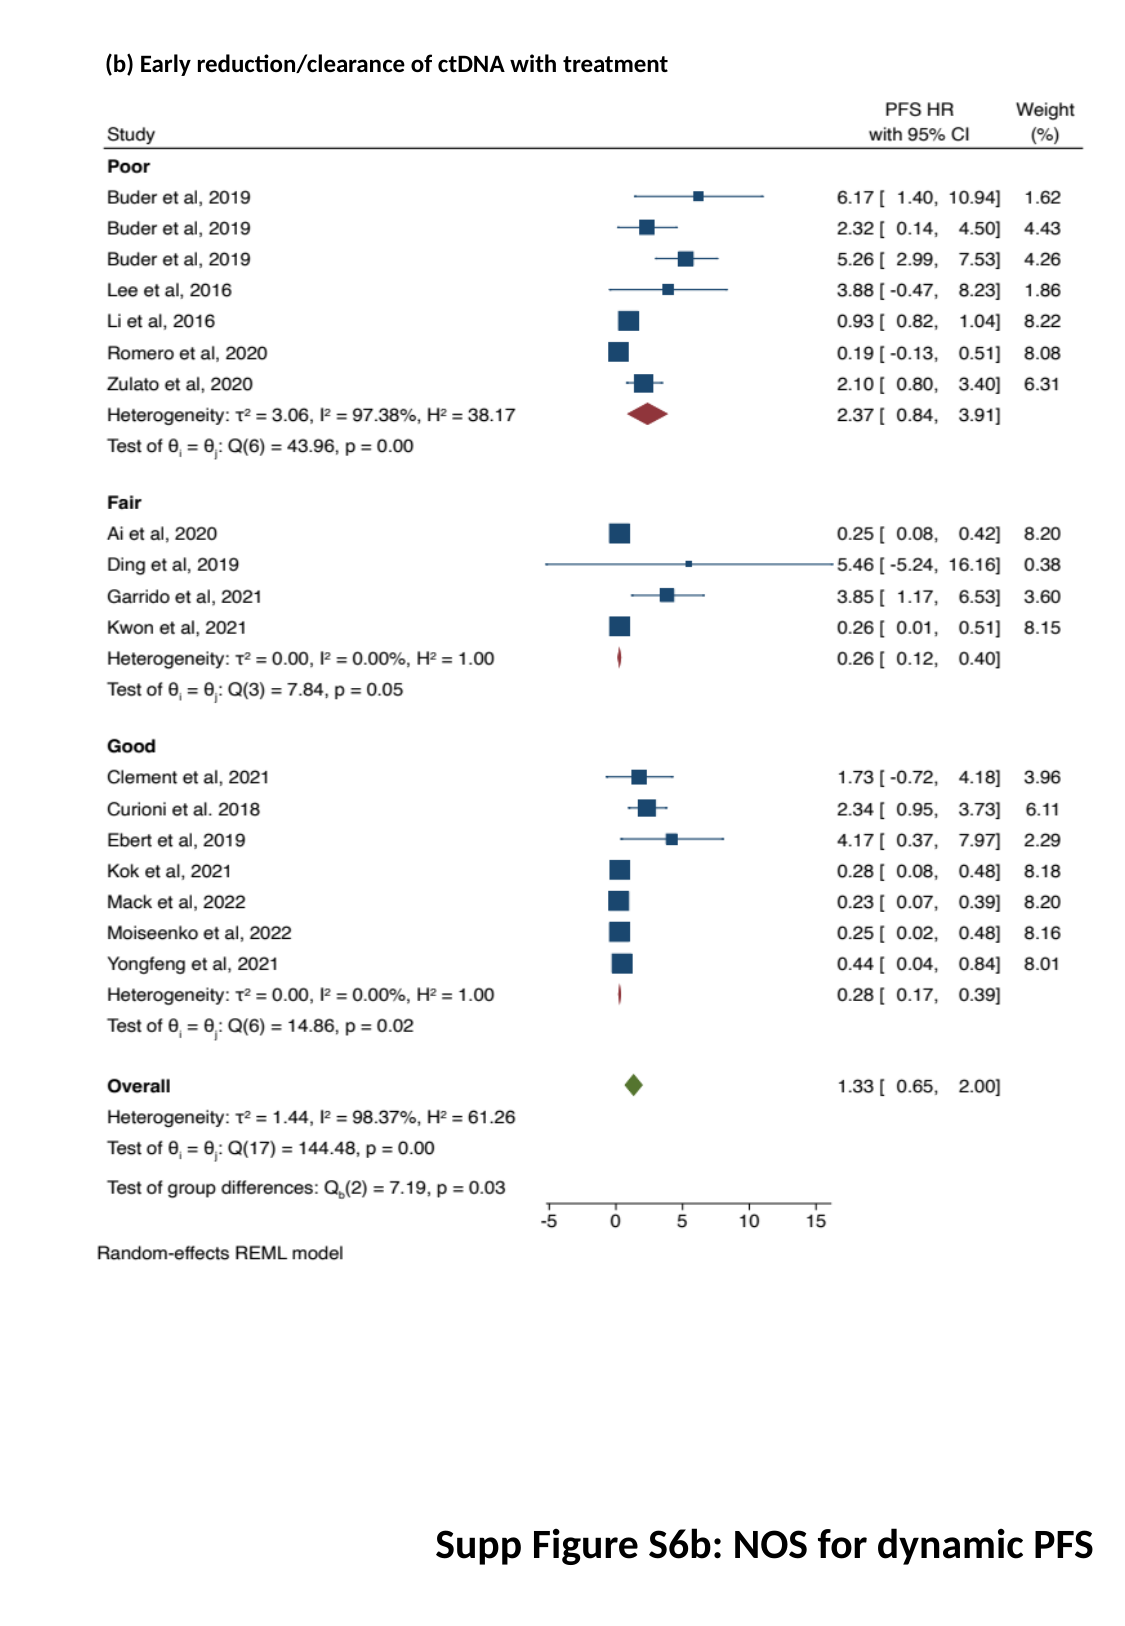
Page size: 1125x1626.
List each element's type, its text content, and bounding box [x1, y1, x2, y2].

text_box Supp Figure S6b: NOS for dynamic PFS [378, 1509, 1110, 1574]
text_box (b) Early reduction/clearance of ctDNA with treatment [90, 40, 867, 85]
picture [90, 85, 1095, 1267]
